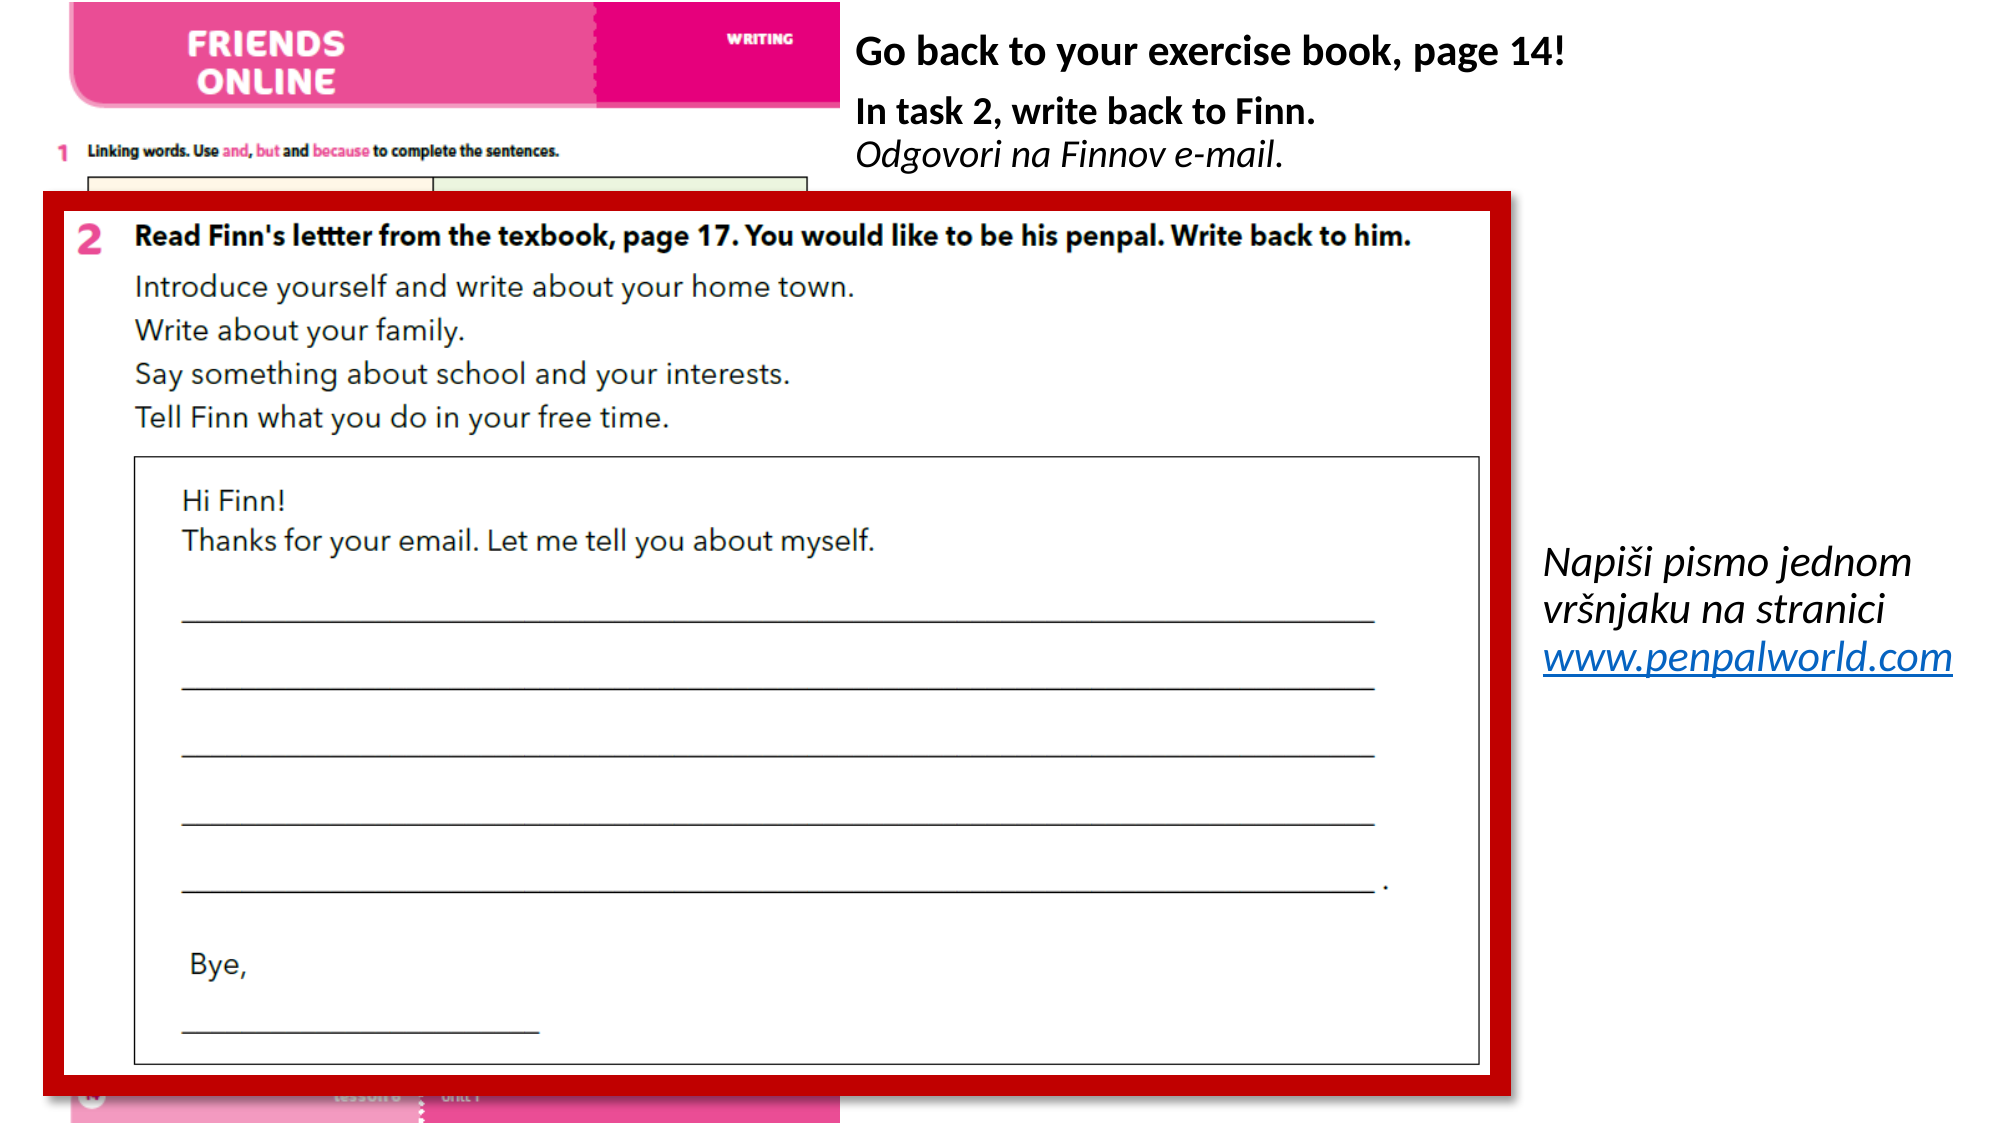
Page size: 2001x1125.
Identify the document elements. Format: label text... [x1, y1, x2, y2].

picture [1, 2, 1491, 1123]
text_box Go back to your exercise book, page 14! [840, 20, 1767, 83]
text_box In task 2, write back to Finn. Odgovori na Finnov e-mail. [840, 83, 1922, 340]
text_box Napiši pismo jednom vršnjaku na stranici www.penpalworld.com [1527, 531, 1974, 1125]
